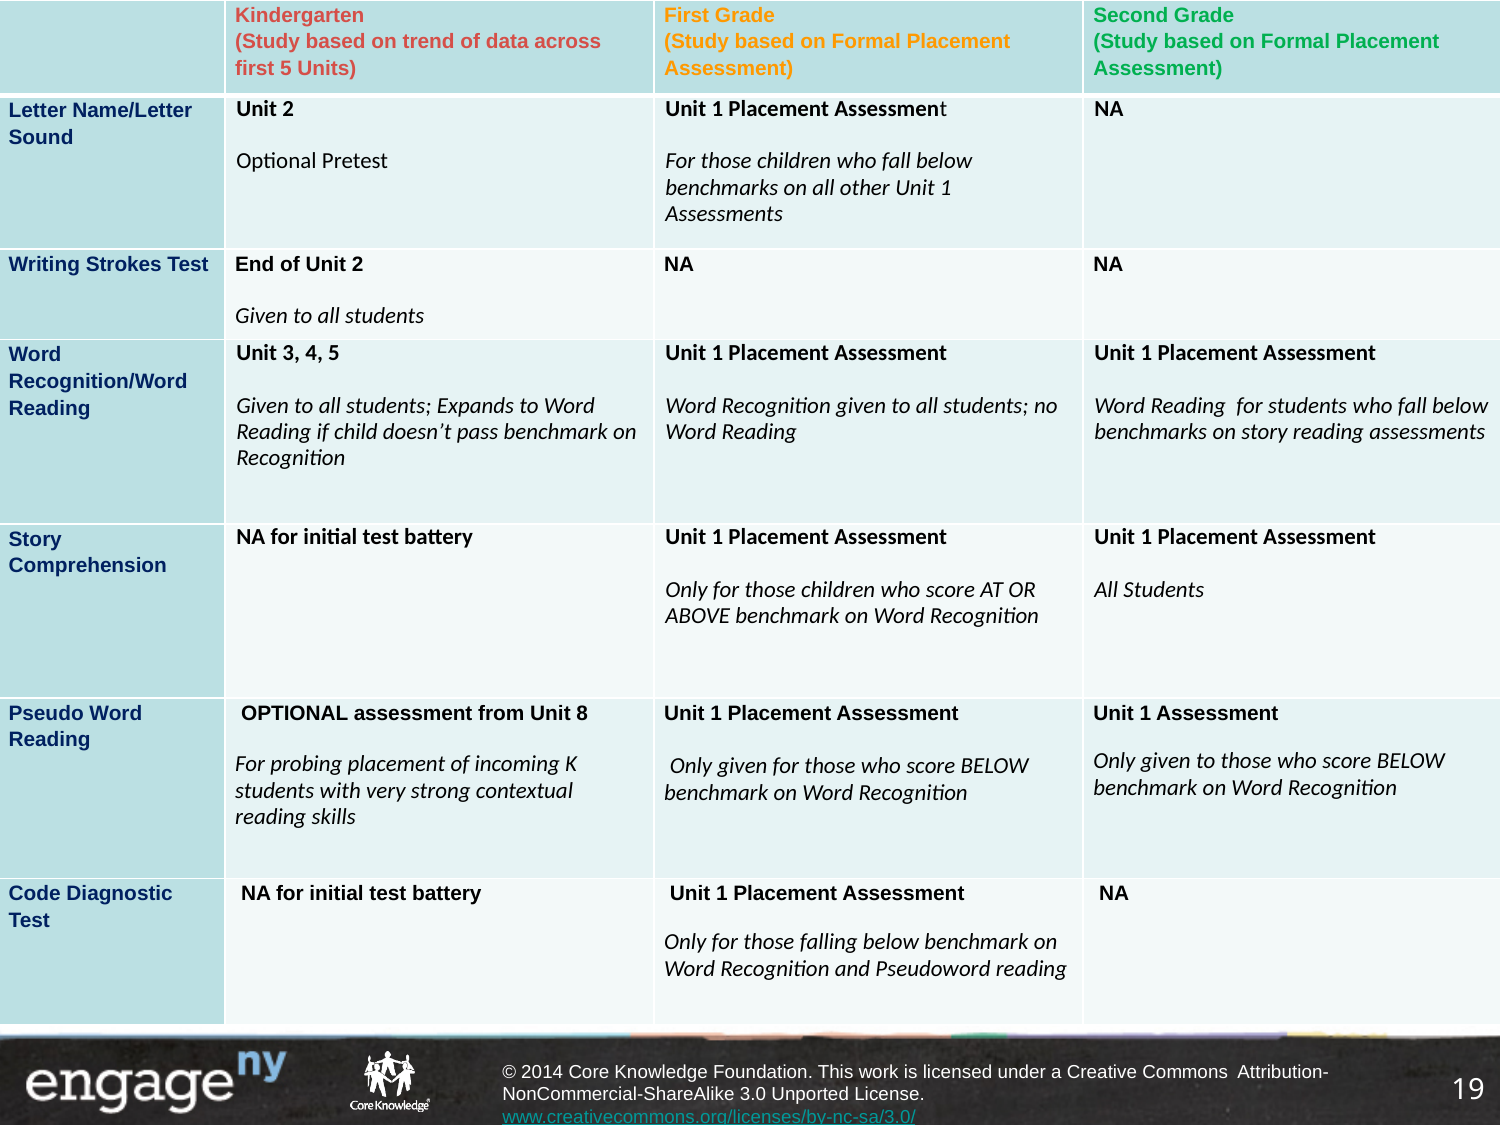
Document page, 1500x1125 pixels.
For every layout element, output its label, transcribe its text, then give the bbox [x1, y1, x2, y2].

table_cell End of Unit 2 Given to all students [226, 250, 653, 339]
table_cell NA [1084, 250, 1500, 339]
table_cell Story Comprehension [0, 525, 224, 697]
table_cell Unit 2 Optional Pretest [226, 98, 653, 248]
table_cell Unit 1 Placement Assessment Only for those falling below benchmark on Word Recognition and Pseudoword reading [655, 879, 1082, 1024]
table_cell Unit 1 Placement Assessment Only given for those who score BELOW benchmark on Word Recognition [655, 699, 1082, 878]
table_cell Unit 1 Placement Assessment For those children who fall below benchmarks on all other Unit 1 Assessments [655, 98, 1082, 248]
table_cell NA [1084, 98, 1500, 248]
table_cell NA [655, 250, 1082, 339]
table_cell Unit 1 Assessment Only given to those who score BELOW benchmark on Word Recognition [1084, 699, 1500, 878]
picture [0, 1026, 1500, 1125]
table_cell OPTIONAL assessment from Unit 8 For probing placement of incoming K students with very strong contextual reading skills [226, 699, 653, 878]
table_cell Unit 3, 4, 5 Given to all students; Expands to Word Reading if child doesn’t pass benchmark on Recognition [226, 340, 653, 523]
table_header Second Grade (Study based on Formal Placement Assessment) [1084, 1, 1500, 93]
table_header [0, 1, 224, 93]
table_cell NA for initial test battery [226, 879, 653, 1024]
table_cell Letter Name/Letter Sound [0, 98, 224, 248]
table_header First Grade (Study based on Formal Placement Assessment) [655, 1, 1082, 93]
table_cell NA [1084, 879, 1500, 1024]
table_cell Pseudo Word Reading [0, 699, 224, 878]
table_cell Unit 1 Placement Assessment Word Reading for students who fall below benchmarks on story reading assessments [1084, 340, 1500, 523]
table_cell Writing Strokes Test [0, 250, 224, 339]
table_cell Unit 1 Placement Assessment All Students [1084, 525, 1500, 697]
table_header Kindergarten (Study based on trend of data across first 5 Units) [226, 1, 653, 93]
table_cell Code Diagnostic Test [0, 879, 224, 1024]
table_cell Unit 1 Placement Assessment Word Recognition given to all students; no Word Reading [655, 340, 1082, 523]
table_cell Word Recognition/Word Reading [0, 340, 224, 523]
table_cell NA for initial test battery [226, 525, 653, 697]
table_cell Unit 1 Placement Assessment Only for those children who score AT OR ABOVE benchmark on Word Recognition [655, 525, 1082, 697]
slide_number 19 [1337, 1062, 1500, 1113]
